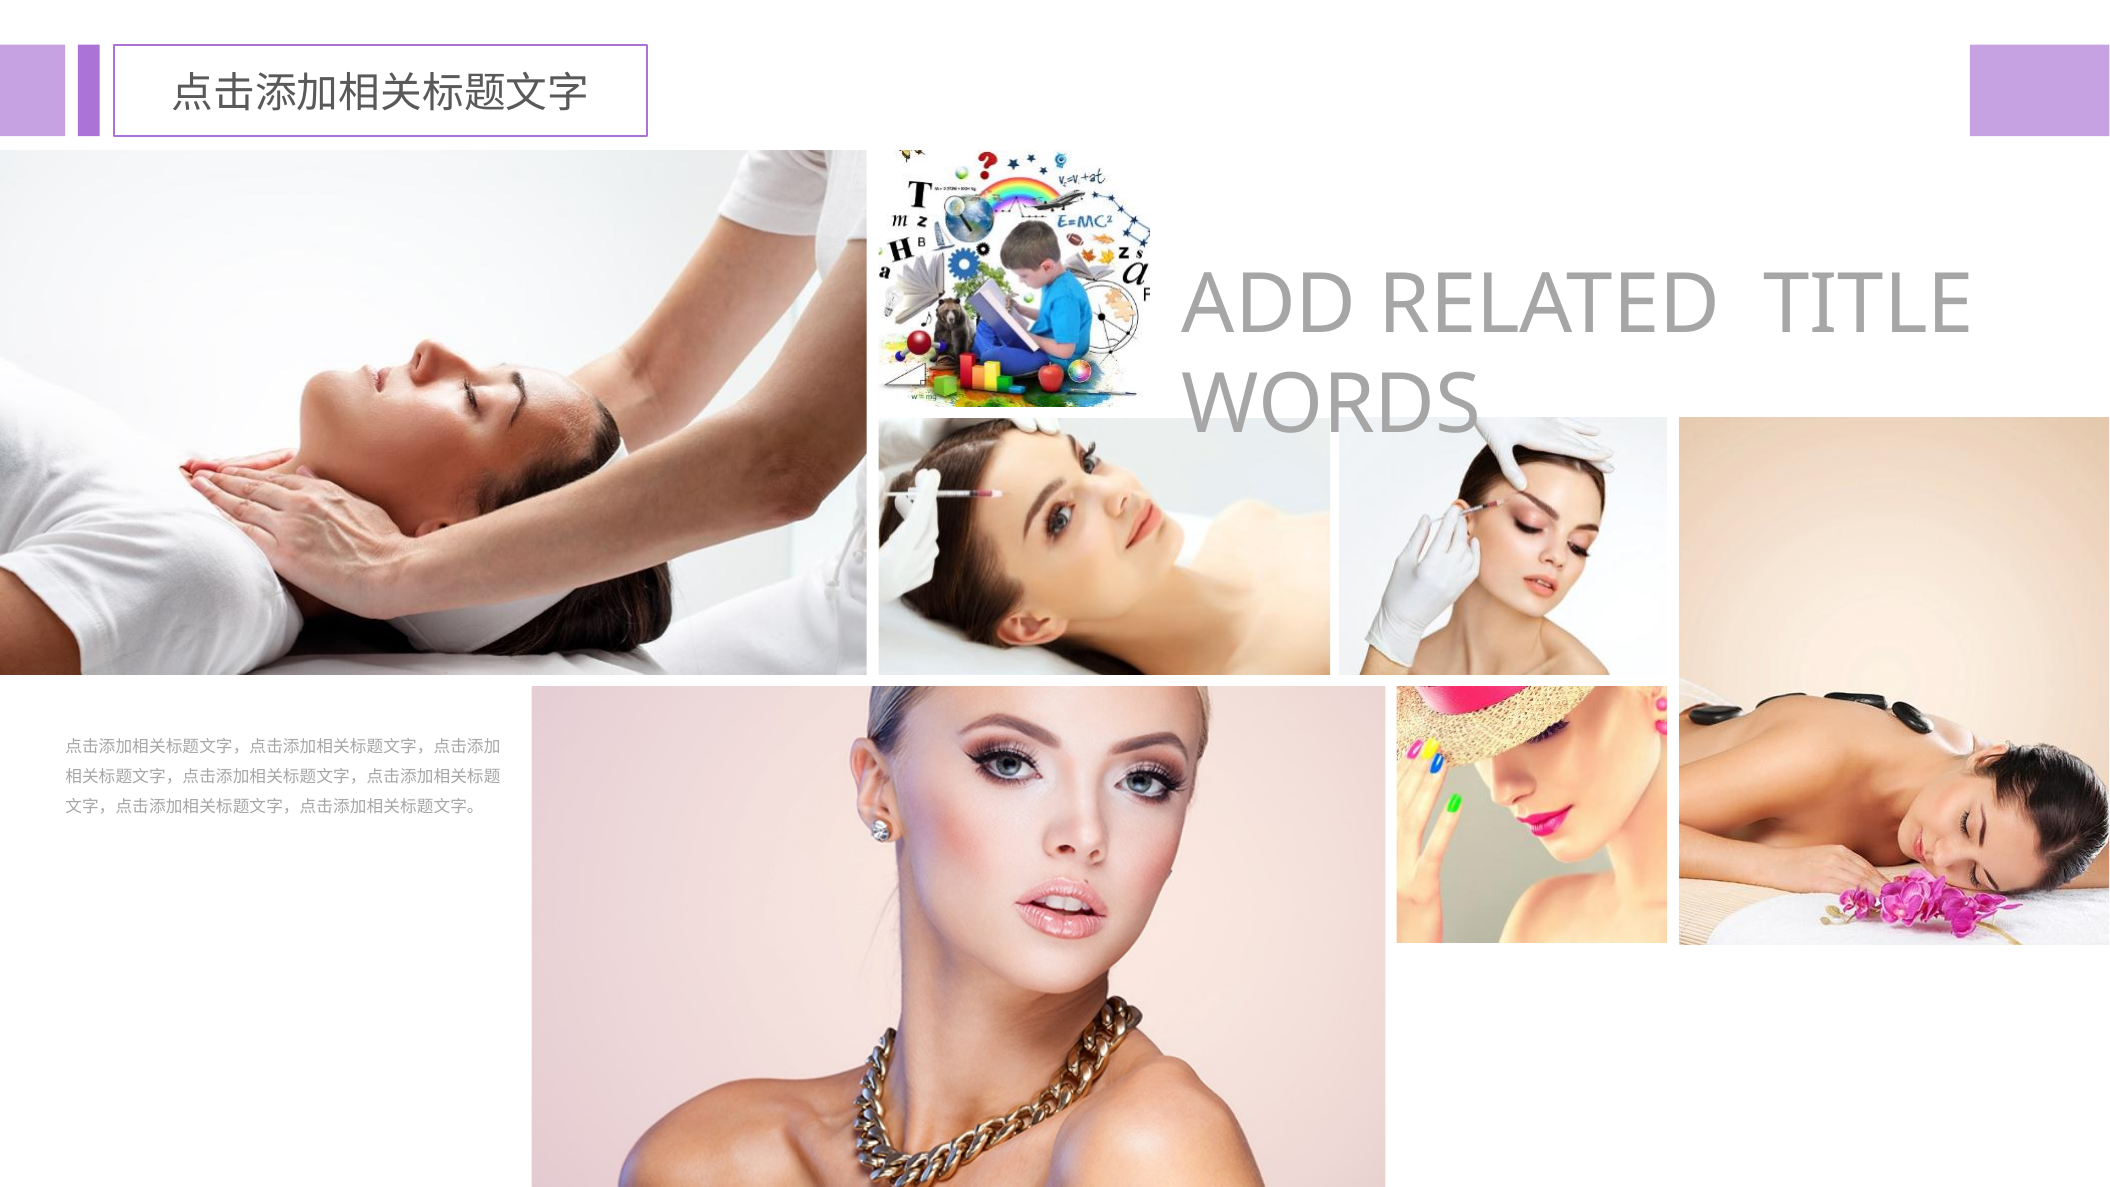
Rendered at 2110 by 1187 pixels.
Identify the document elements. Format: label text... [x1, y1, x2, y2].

text_box [1339, 457, 1667, 675]
text_box [531, 686, 1386, 1187]
text_box [878, 418, 1331, 675]
text_box [0, 150, 867, 675]
text_box ADD RELATED TITLE WORDS [1167, 241, 2110, 457]
text_box 点击添加相关标题文字 [135, 44, 625, 137]
text_box 点击添加相关标题文字，点击添加相关标题文字，点击添加相关标题文字，点击添加相关标题文字，点击添加相关标题文字，点击添加相关标题文字，点击添加相关标题文字。 [50, 718, 517, 824]
text_box [878, 150, 1150, 407]
text_box [1679, 457, 2110, 945]
text_box [1396, 686, 1668, 943]
